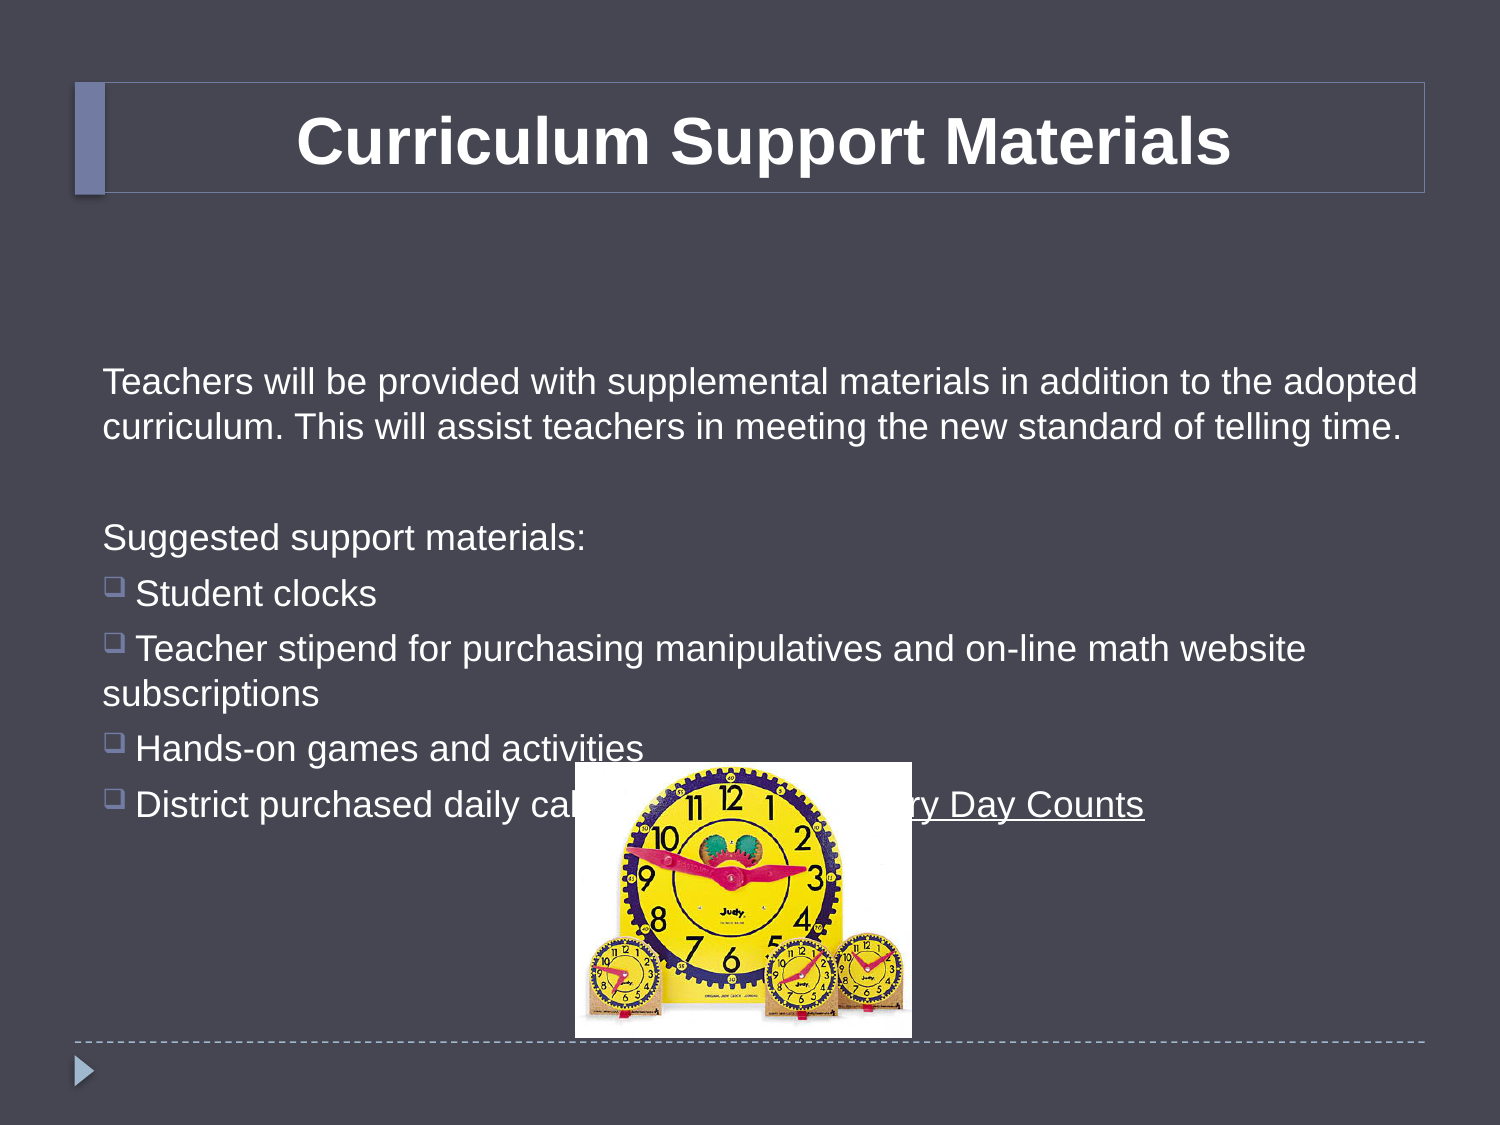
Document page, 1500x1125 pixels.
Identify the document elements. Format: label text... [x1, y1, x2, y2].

title Curriculum Support Materials [75, 82, 1425, 193]
picture [574, 762, 912, 1038]
list Teachers will be provided with supplemental materials in addition to the adopted curriculum. This will assist teachers in meeting the new standard of telling time. Suggested support materials: Student clocks Teacher stipend for purchasing manipulatives and on-line math website subscriptions Hands-on games and activities District purchased daily calendar program: Every Day Counts [87, 350, 1438, 850]
